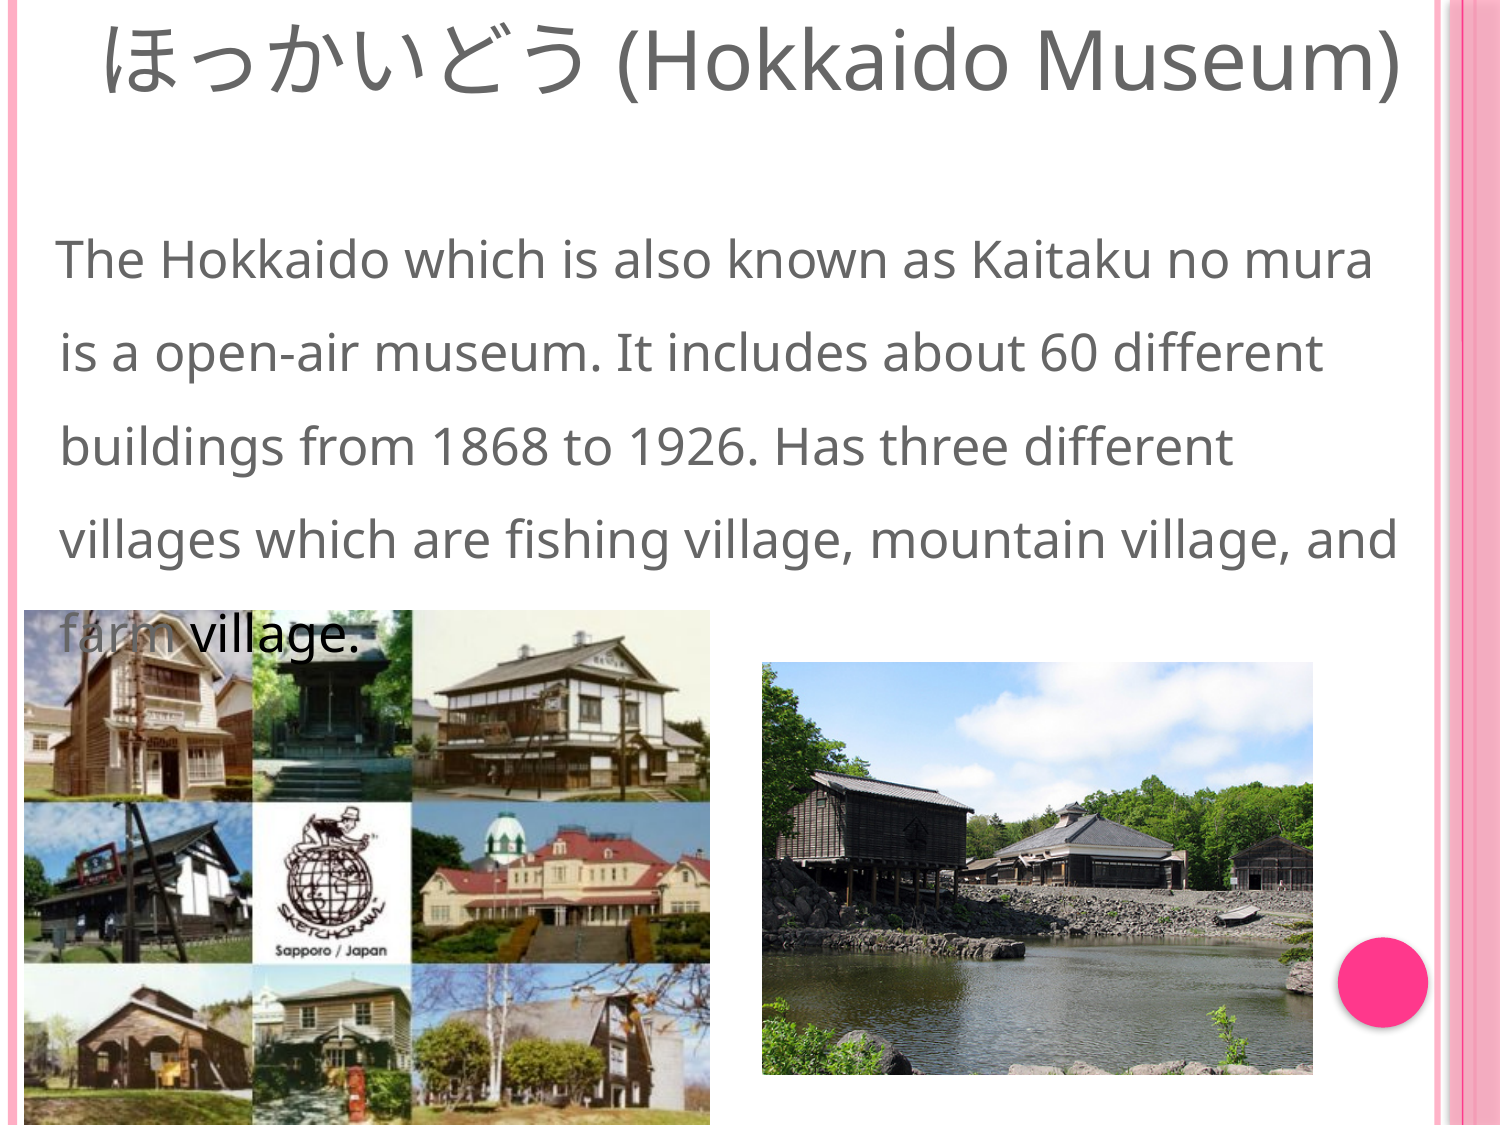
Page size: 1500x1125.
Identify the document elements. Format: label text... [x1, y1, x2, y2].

picture [761, 661, 1313, 1076]
text_box ほっかいどう(Hokkaido Museum) [0, 0, 1500, 190]
text_box The Hokkaido which is also known as Kaitaku no mura is a open-air museum. It includes about 60 different buildings from 1868 to 1926. Has three different villages which are fishing village, mountain village, and farm village. [0, 185, 1439, 677]
picture [24, 610, 710, 1125]
